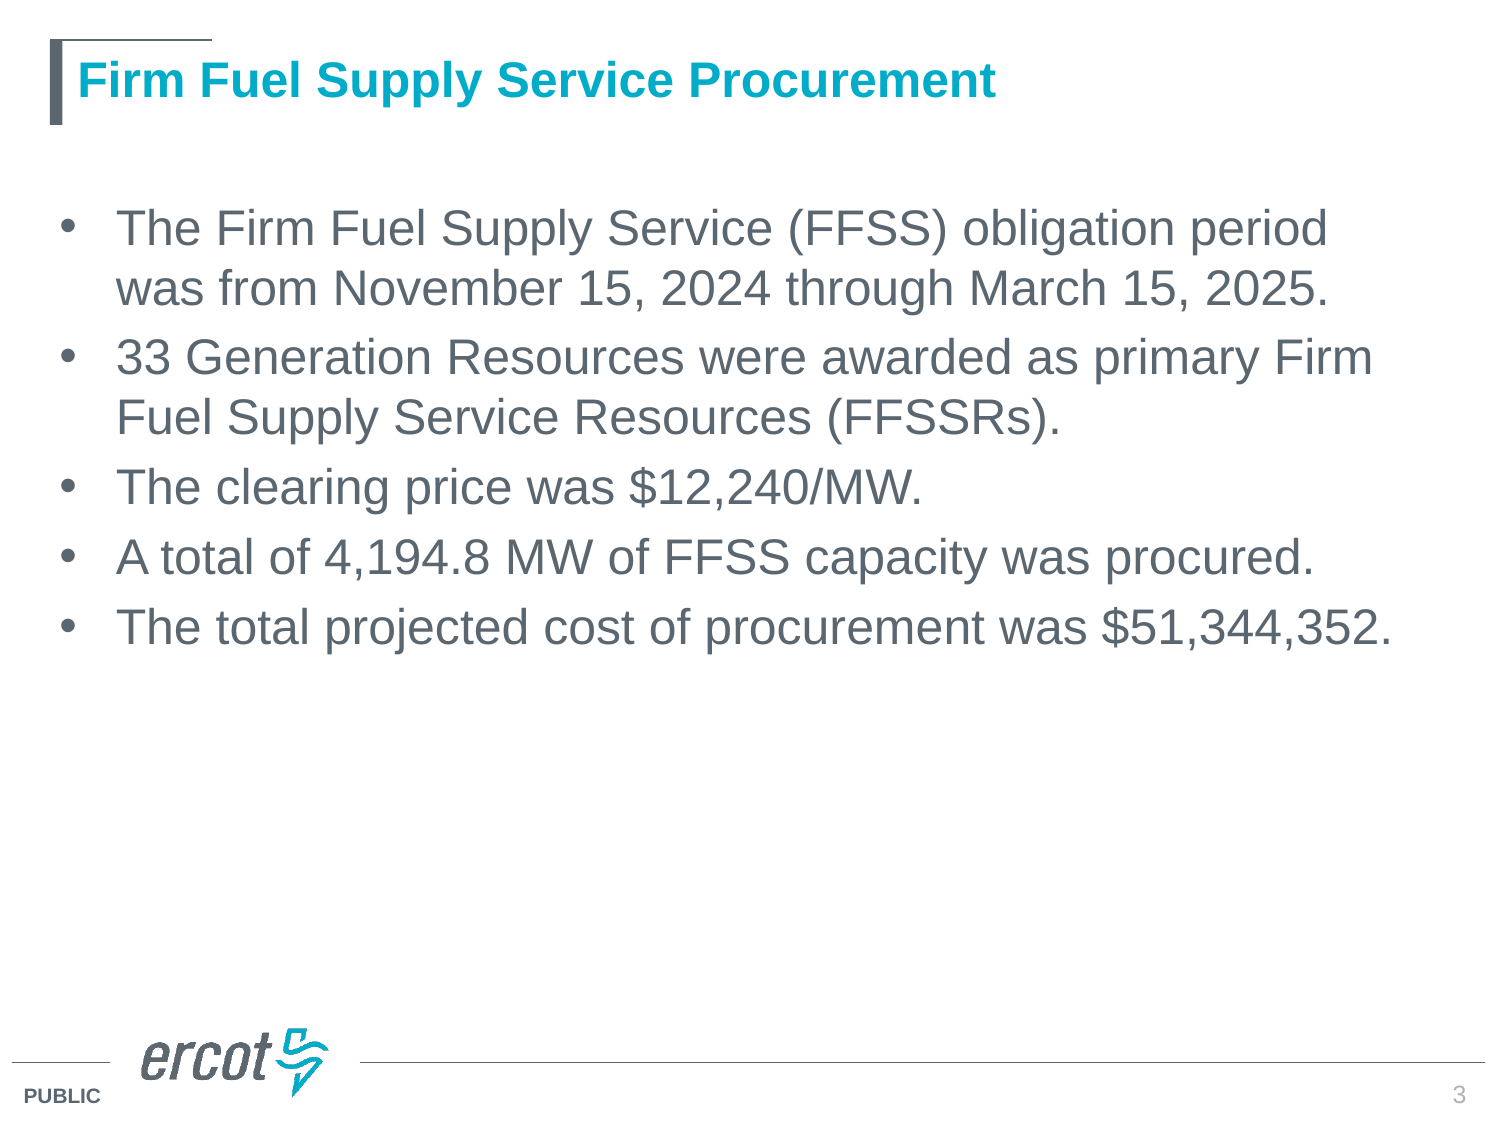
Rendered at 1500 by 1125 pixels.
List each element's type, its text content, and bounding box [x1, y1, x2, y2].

slide_number 3 [1437, 1076, 1475, 1112]
picture [137, 1024, 332, 1100]
list The Firm Fuel Supply Service (FFSS) obligation period was from November 15, 2024 through March 15, 2025. 33 Generation Resources were awarded as primary Firm Fuel Supply Service Resources (FFSSRs). The clearing price was $12,240/MW. A total of 4,194.8 MW of FFSS capacity was procured. The total projected cost of procurement was $51,344,352. [44, 187, 1445, 938]
title Firm Fuel Supply Service Procurement [62, 39, 1450, 228]
